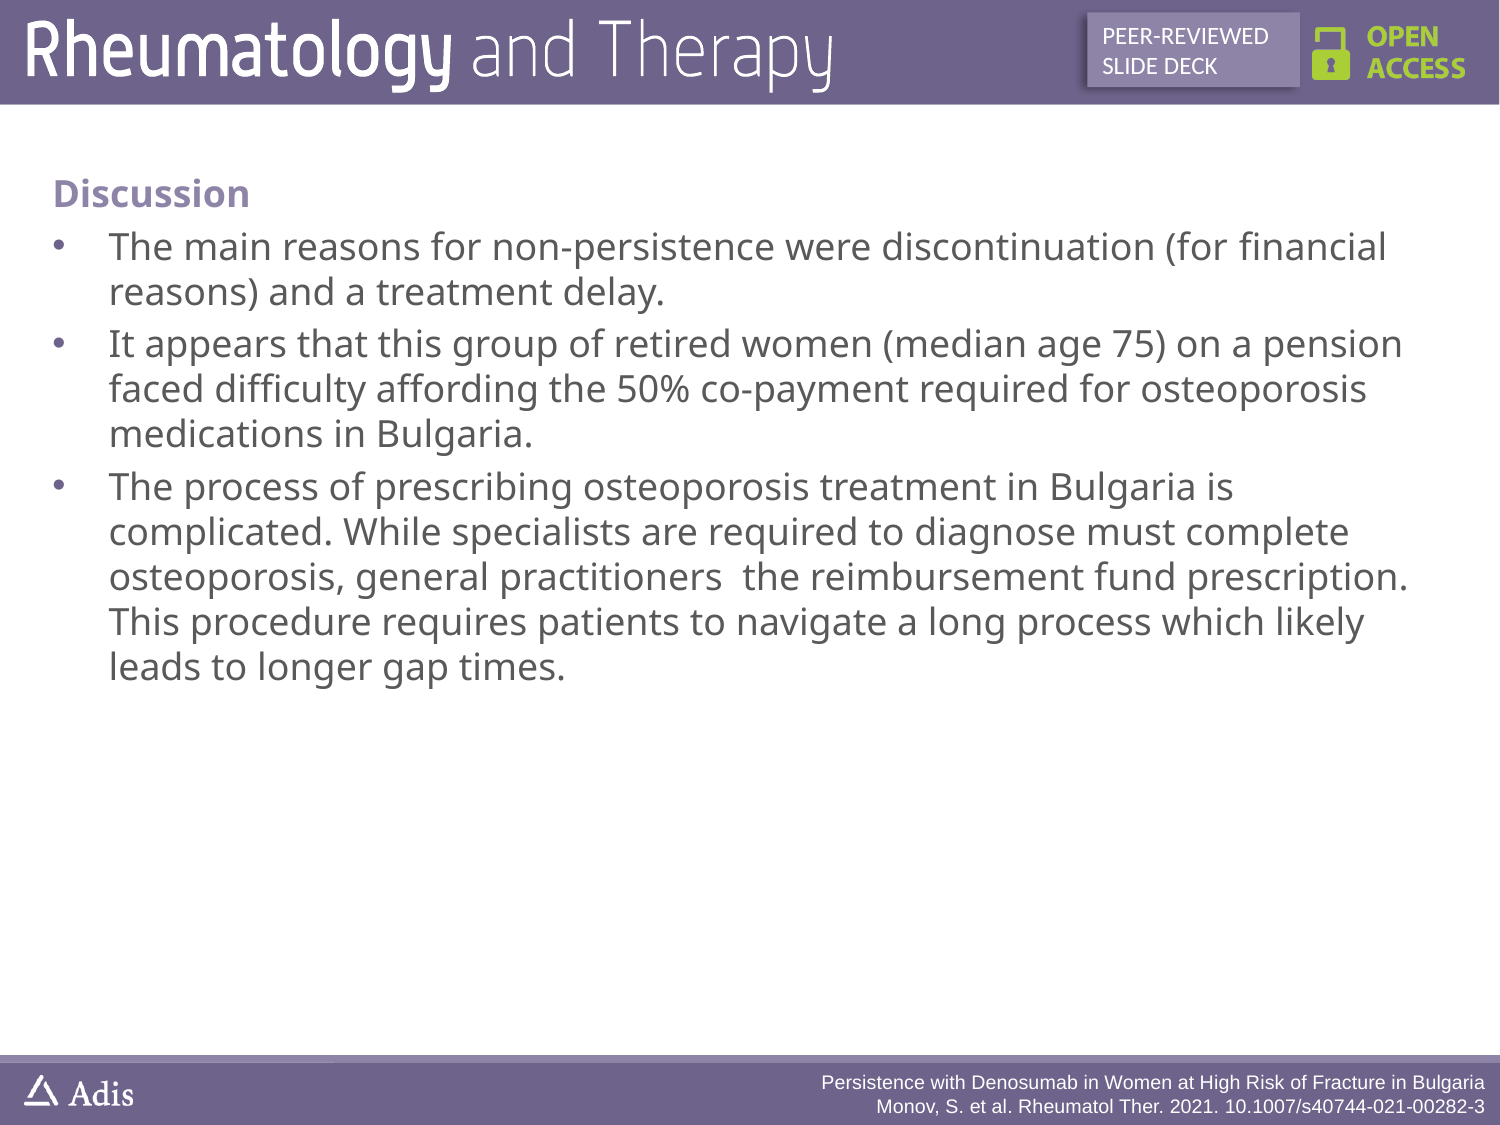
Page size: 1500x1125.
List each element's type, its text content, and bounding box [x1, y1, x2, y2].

picture [24, 1075, 133, 1106]
picture [0, 0, 1500, 105]
text_box PEER-REVIEWED SLIDE DECK [1087, 12, 1300, 88]
list Discussion The main reasons for non-persistence were discontinuation (for financial reasons) and a treatment delay. It appears that this group of retired women (median age 75) on a pension faced difficulty affording the 50% co-payment required for osteoporosis medications in Bulgaria. The process of prescribing osteoporosis treatment in Bulgaria is complicated. While specialists are required to diagnose must complete osteoporosis, general practitioners the reimbursement fund prescription. This procedure requires patients to navigate a long process which likely leads to longer gap times. [37, 162, 1463, 1005]
subtitle Persistence with Denosumab in Women at High Risk of Fracture in Bulgaria Monov, S. et al. Rheumatol Ther. 2021. 10.1007/s40744-021-00282-3 [334, 1062, 1500, 1125]
